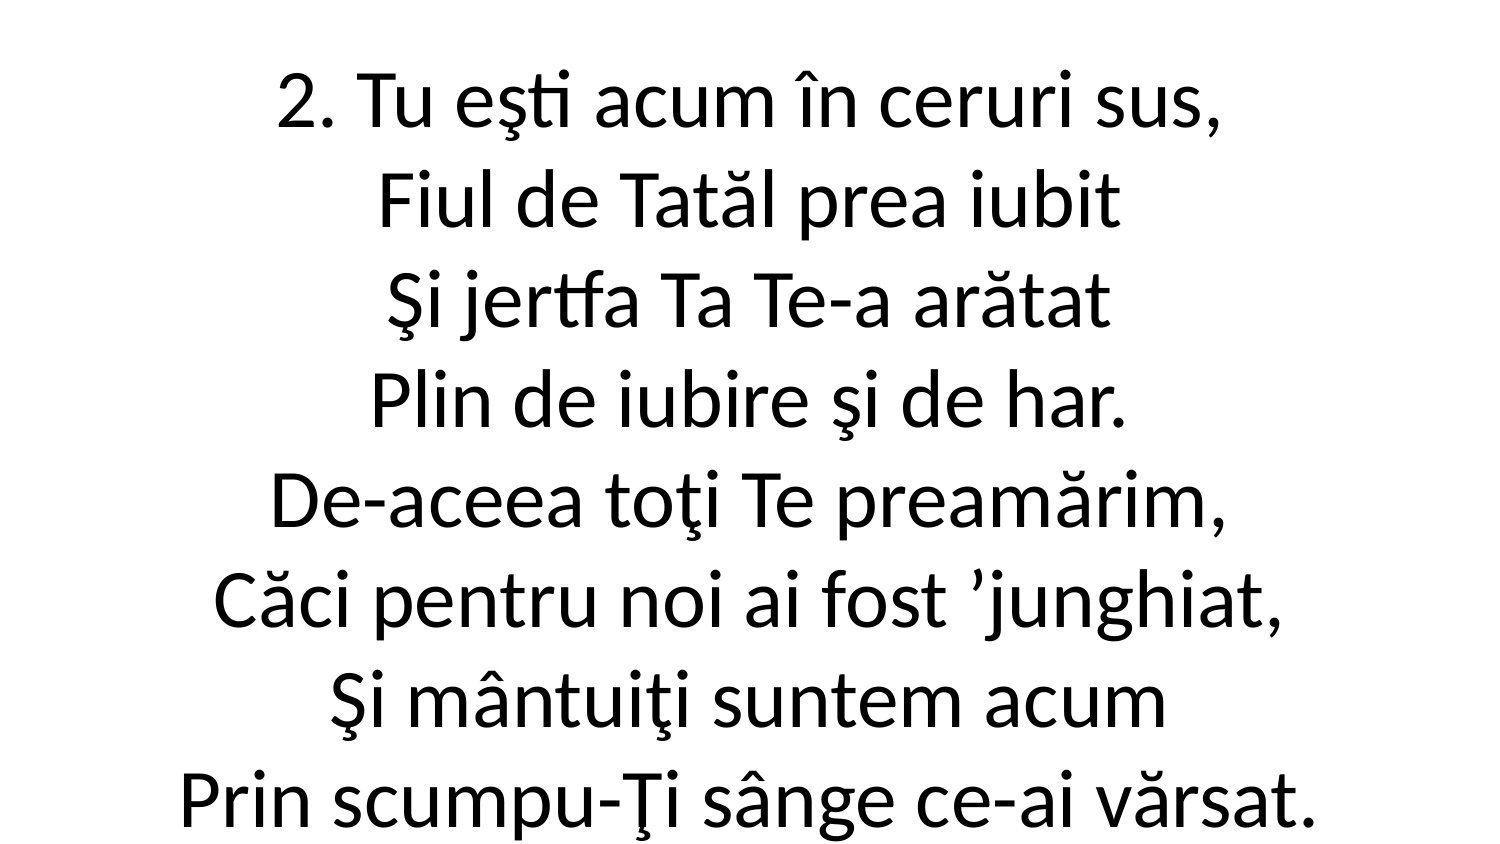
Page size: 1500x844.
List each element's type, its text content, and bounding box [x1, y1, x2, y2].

text_box 2. Tu eşti acum în ceruri sus, Fiul de Tatăl prea iubit Şi jertfa Ta Te-a arătat Plin de iubire şi de har. De-aceea toţi Te preamărim, Căci pentru noi ai fost ’junghiat, Şi mântuiţi suntem acum Prin scumpu-Ţi sânge ce-ai vărsat. [163, 0, 1336, 844]
